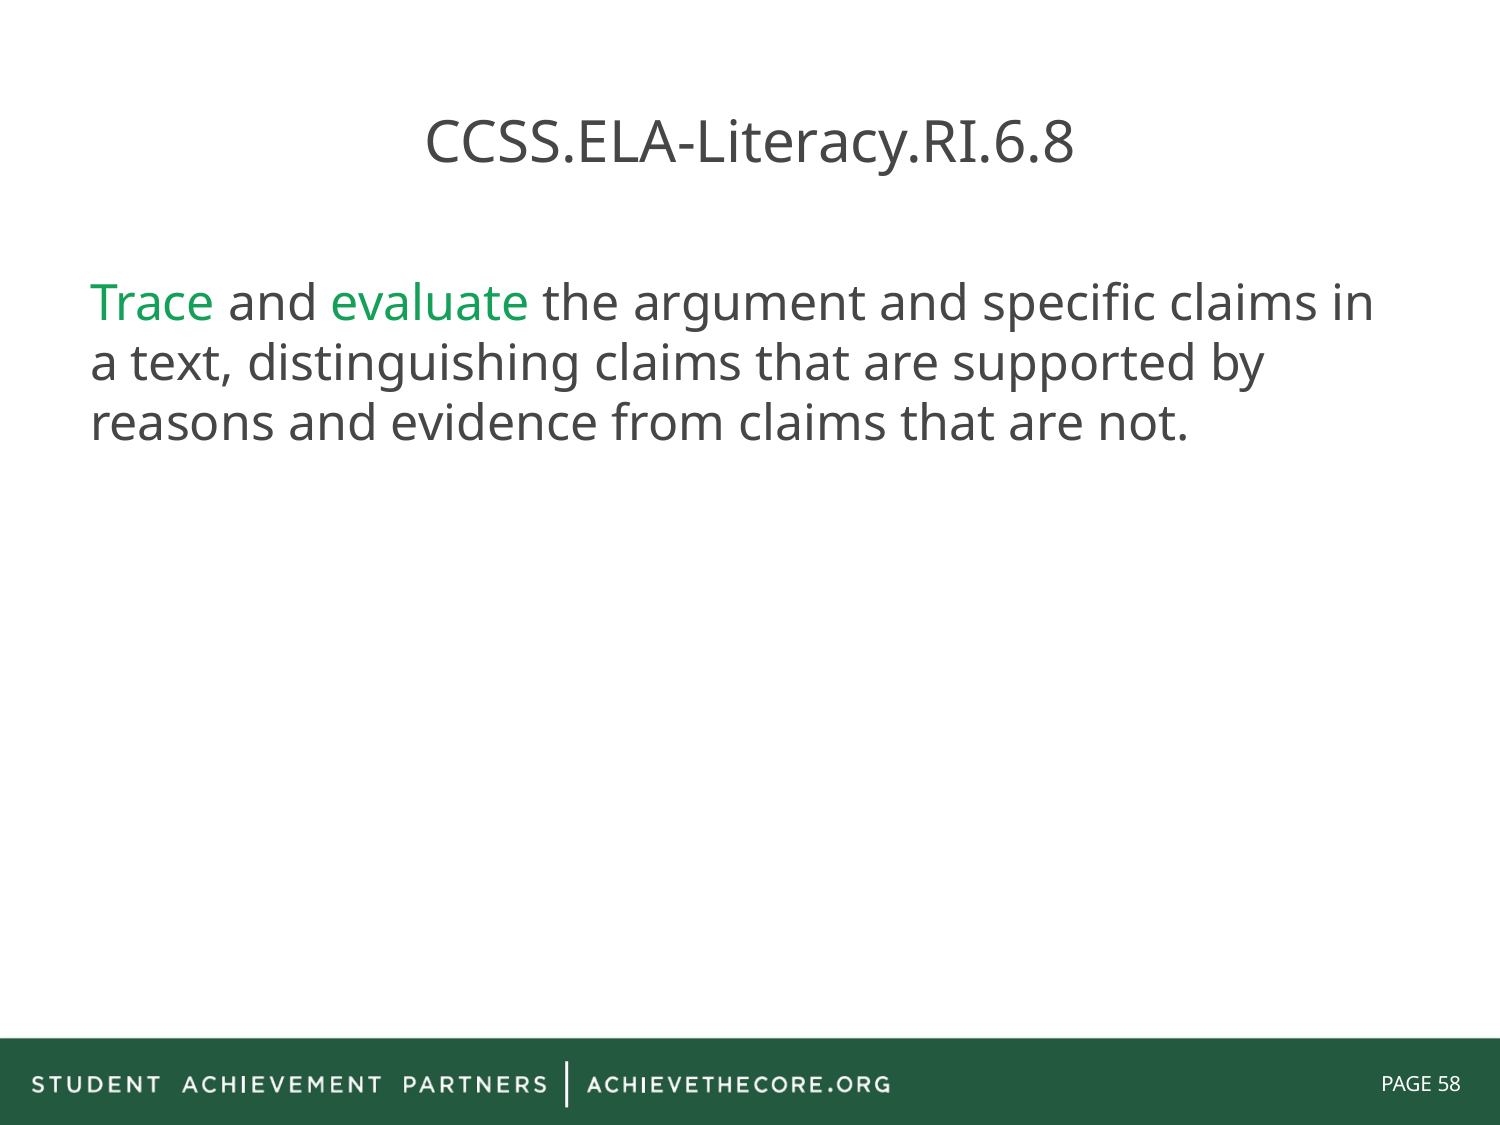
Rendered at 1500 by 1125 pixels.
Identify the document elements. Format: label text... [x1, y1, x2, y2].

list Trace and evaluate the argument and specific claims in a text, distinguishing claims that are supported by reasons and evidence from claims that are not. [75, 262, 1425, 1005]
title CCSS.ELA-Literacy.RI.6.8 [75, 45, 1425, 233]
